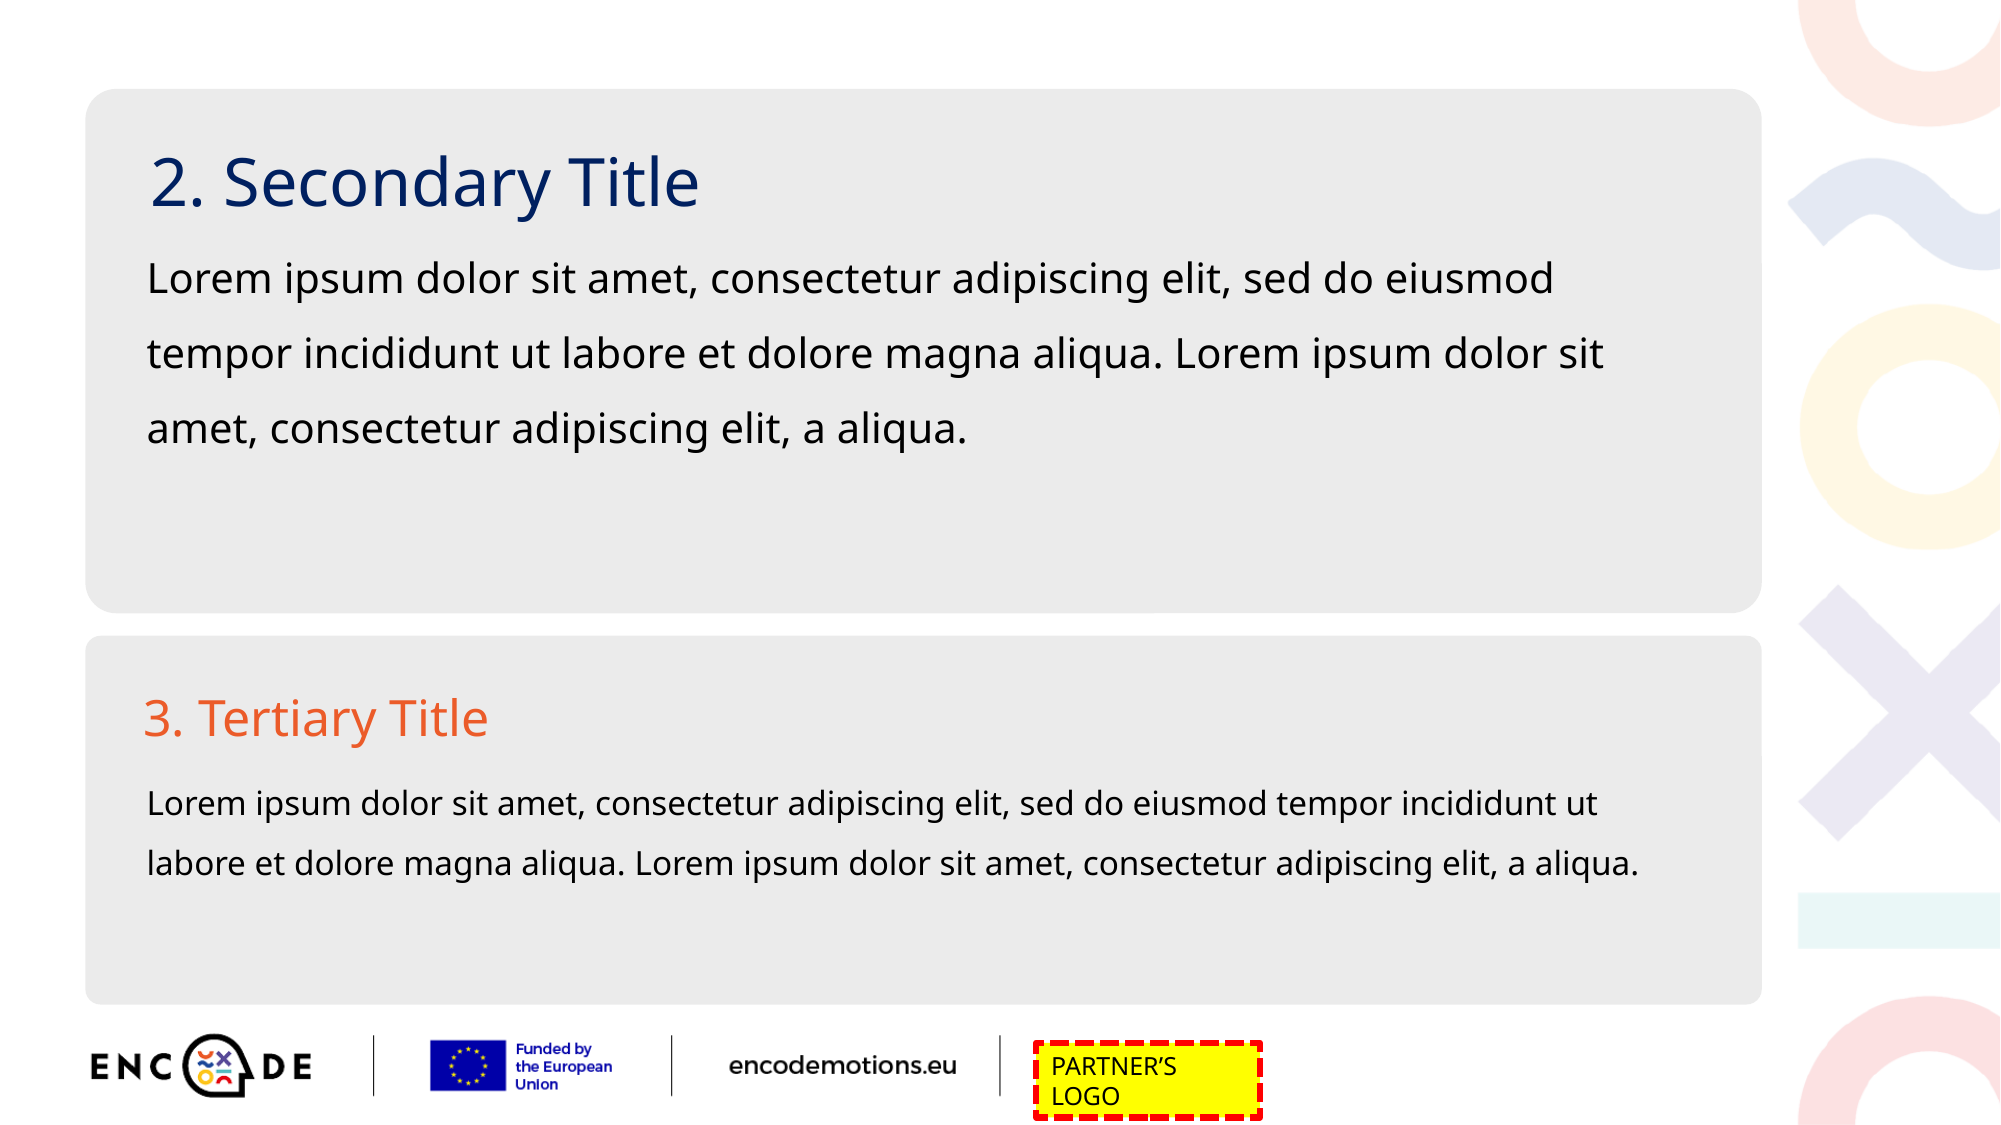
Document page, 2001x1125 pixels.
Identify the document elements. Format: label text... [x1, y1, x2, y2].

text_box 2. Secondary Title [135, 132, 815, 219]
picture [0, 0, 2001, 1125]
text_box PARTNER’S LOGO [1036, 1042, 1260, 1118]
text_box [83, 87, 1764, 615]
text_box [83, 634, 1764, 1007]
text_box Lorem ipsum dolor sit amet, consectetur adipiscing elit, sed do eiusmod tempor incididunt ut labore et dolore magna aliqua. Lorem ipsum dolor sit amet, consectetur adipiscing elit, a aliqua. [131, 219, 1707, 459]
text_box 3. Tertiary Title [128, 679, 554, 755]
text_box Lorem ipsum dolor sit amet, consectetur adipiscing elit, sed do eiusmod tempor incididunt ut labore et dolore magna aliqua. Lorem ipsum dolor sit amet, consectetur adipiscing elit, a aliqua. [131, 755, 1681, 890]
